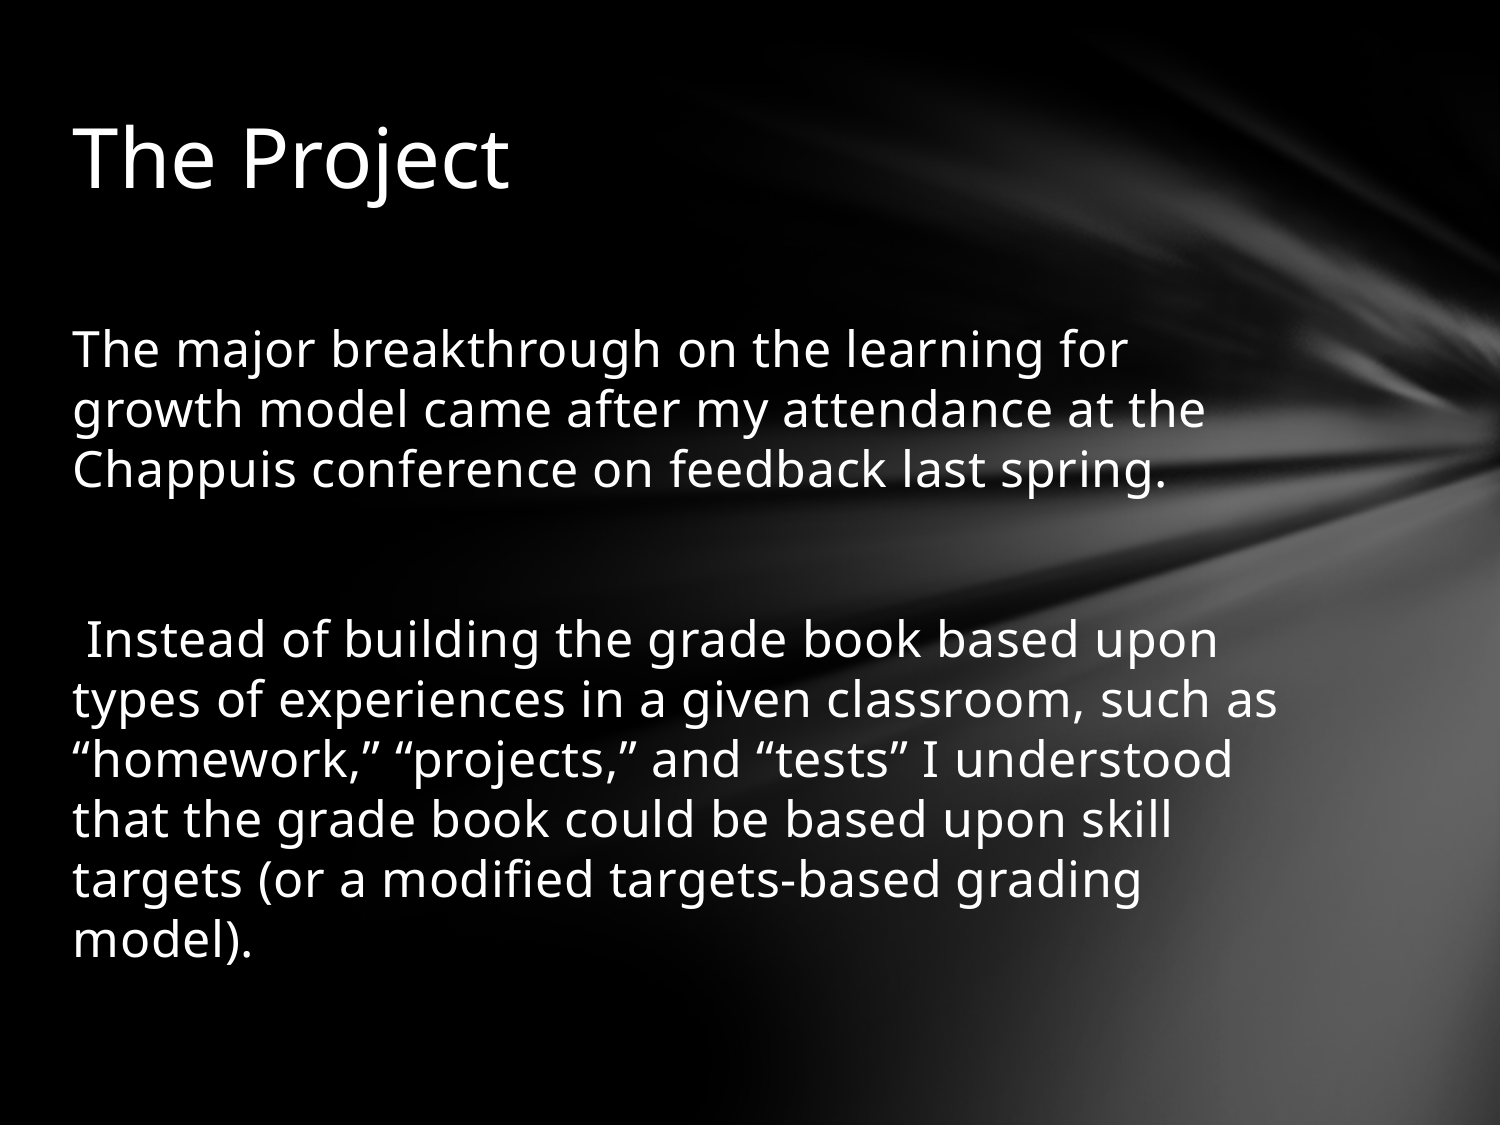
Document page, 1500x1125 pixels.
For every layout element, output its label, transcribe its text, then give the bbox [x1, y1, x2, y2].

title The Project [57, 37, 1318, 213]
list The major breakthrough on the learning for growth model came after my attendance at the Chappuis conference on feedback last spring. Instead of building the grade book based upon types of experiences in a given classroom, such as “homework,” “projects,” and “tests” I understood that the grade book could be based upon skill targets (or a modified targets-based grading model). [57, 239, 1318, 1015]
